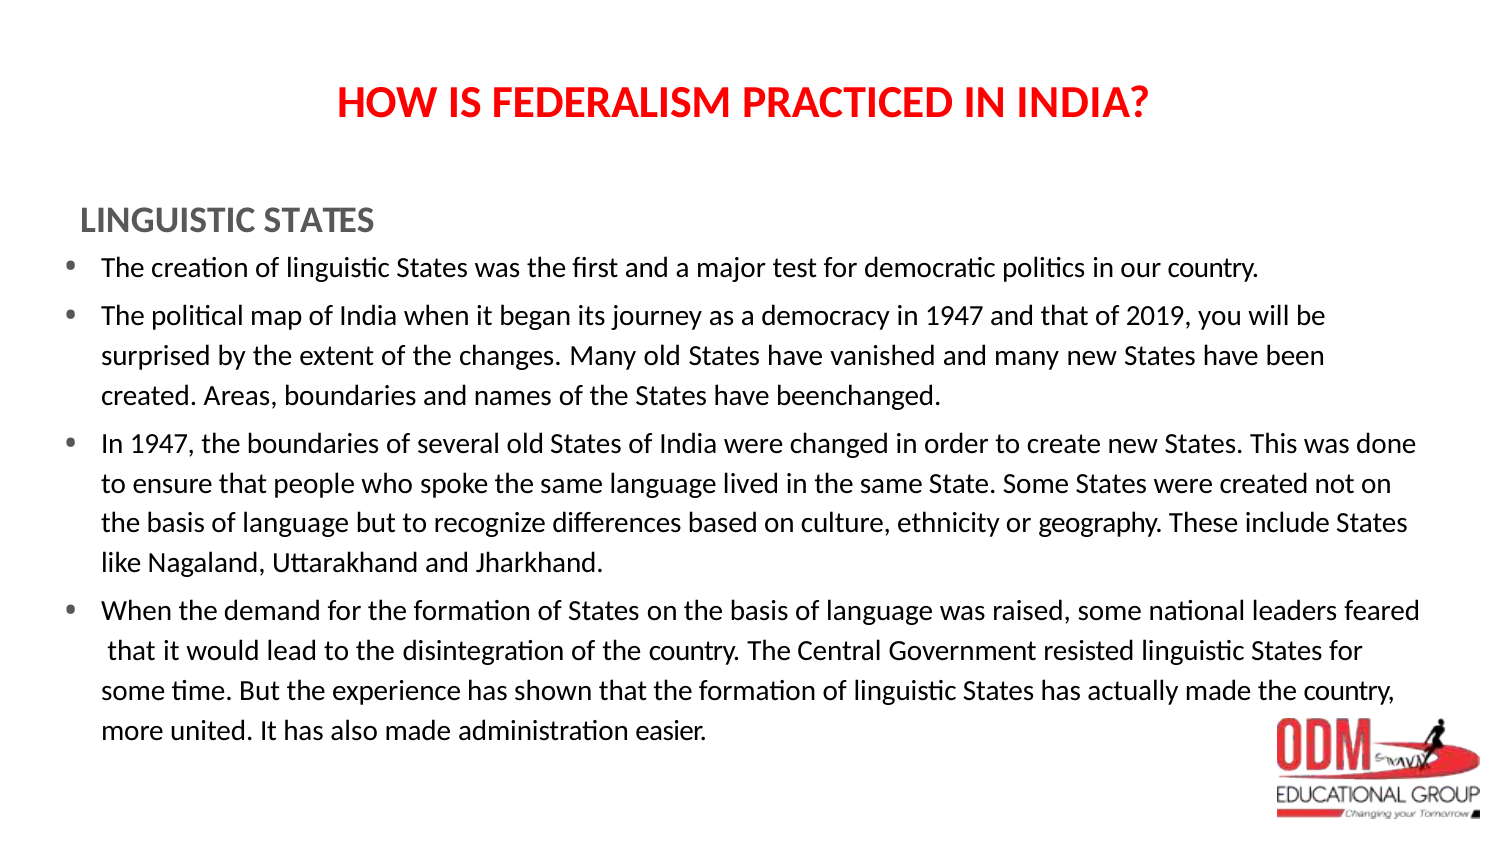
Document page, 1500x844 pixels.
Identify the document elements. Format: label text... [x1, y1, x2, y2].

picture [1277, 717, 1480, 819]
title HOW IS FEDERALISM PRACTICED IN INDIA? [335, 69, 1159, 192]
text_box LINGUISTIC STATES The creation of linguistic States was the first and a major test for democratic politics in our country. The political map of India when it began its journey as a democracy in 1947 and that of 2019, you will be surprised by the extent of the changes. Many old States have vanished and many new States have been created. Areas, boundaries and names of the States have beenchanged. In 1947, the boundaries of several old States of India were changed in order to create new States. This was done to ensure that people who spoke the same language lived in the same State. Some States were created not on the basis of language but to recognize differences based on culture, ethnicity or geography. These include States like Nagaland, Uttarakhand and Jharkhand. When the demand for the formation of States on the basis of language was raised, some national leaders feared that it would lead to the disintegration of the country. The Central Government resisted linguistic States for some time. But the experience has shown that the formation of linguistic States has actually made the country, more united. It has also made administration easier. [61, 192, 1427, 746]
